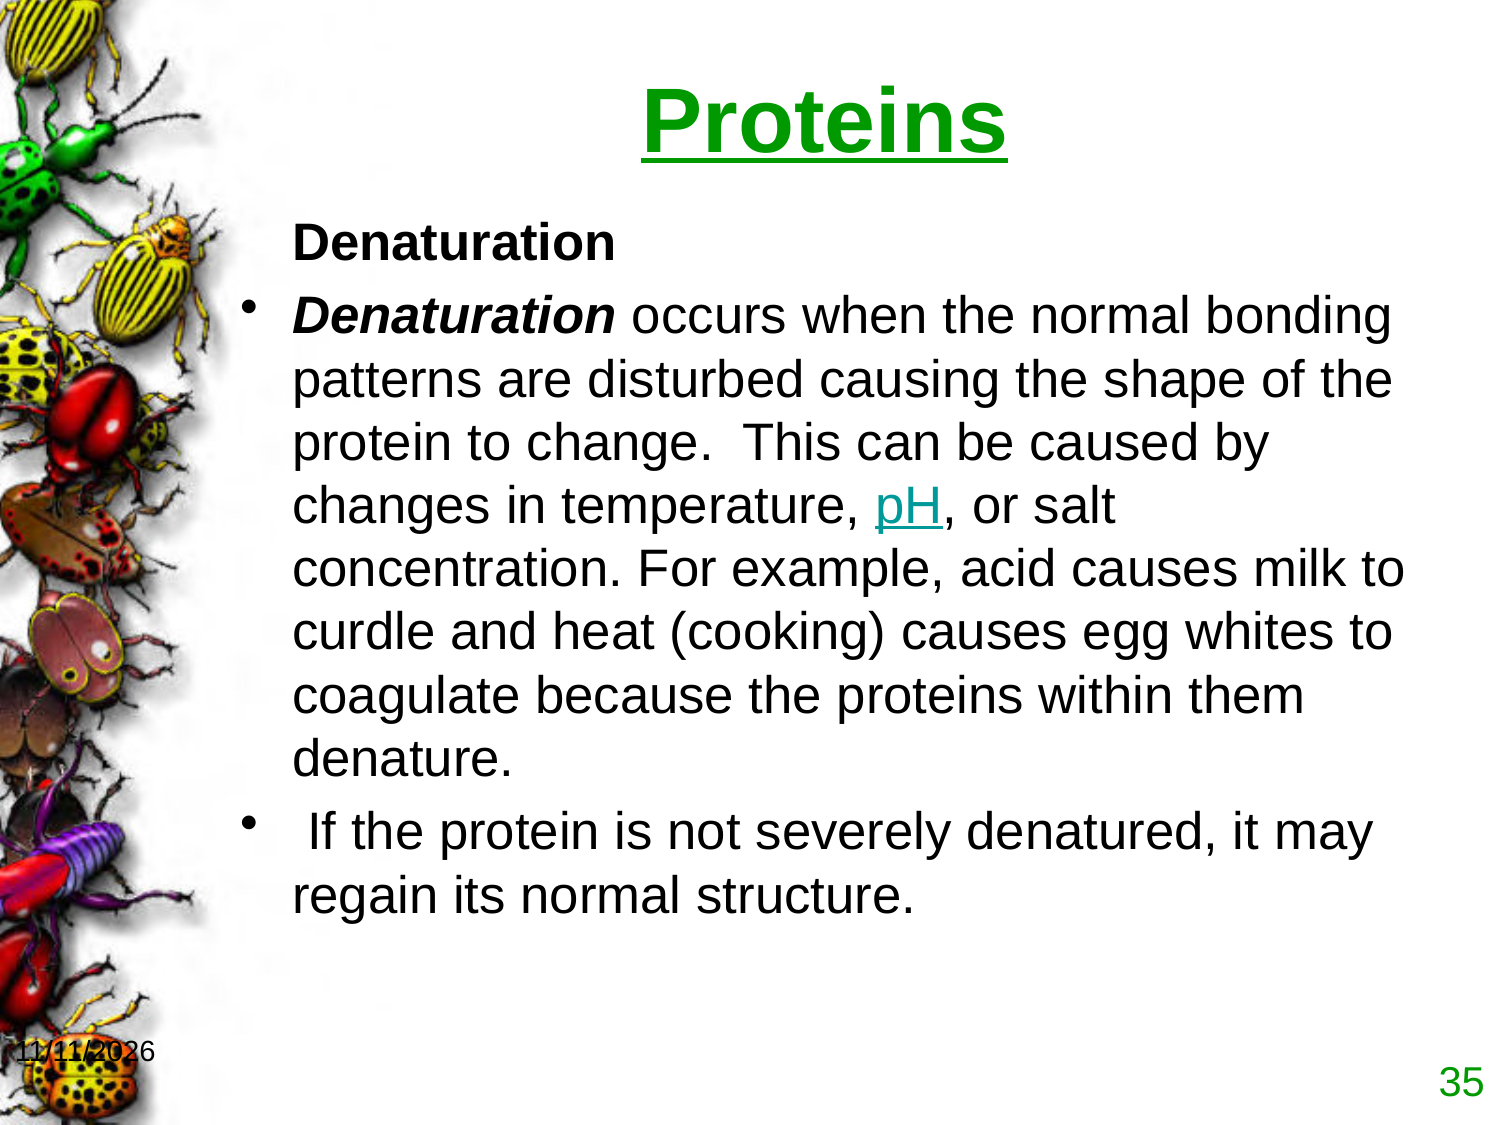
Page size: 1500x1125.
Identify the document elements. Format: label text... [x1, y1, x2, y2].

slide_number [0, 1025, 289, 1100]
list Denaturation Denaturation occurs when the normal bonding patterns are disturbed causing the shape of the protein to change. This can be caused by changes in temperature, pH, or salt concentration. For example, acid causes milk to curdle and heat (cooking) causes egg whites to coagulate because the proteins within them denature. If the protein is not severely denatured, it may regain its normal structure. [224, 199, 1426, 943]
picture [0, 0, 1500, 1125]
title Proteins [224, 44, 1426, 188]
slide_number 35 [1149, 1046, 1500, 1125]
